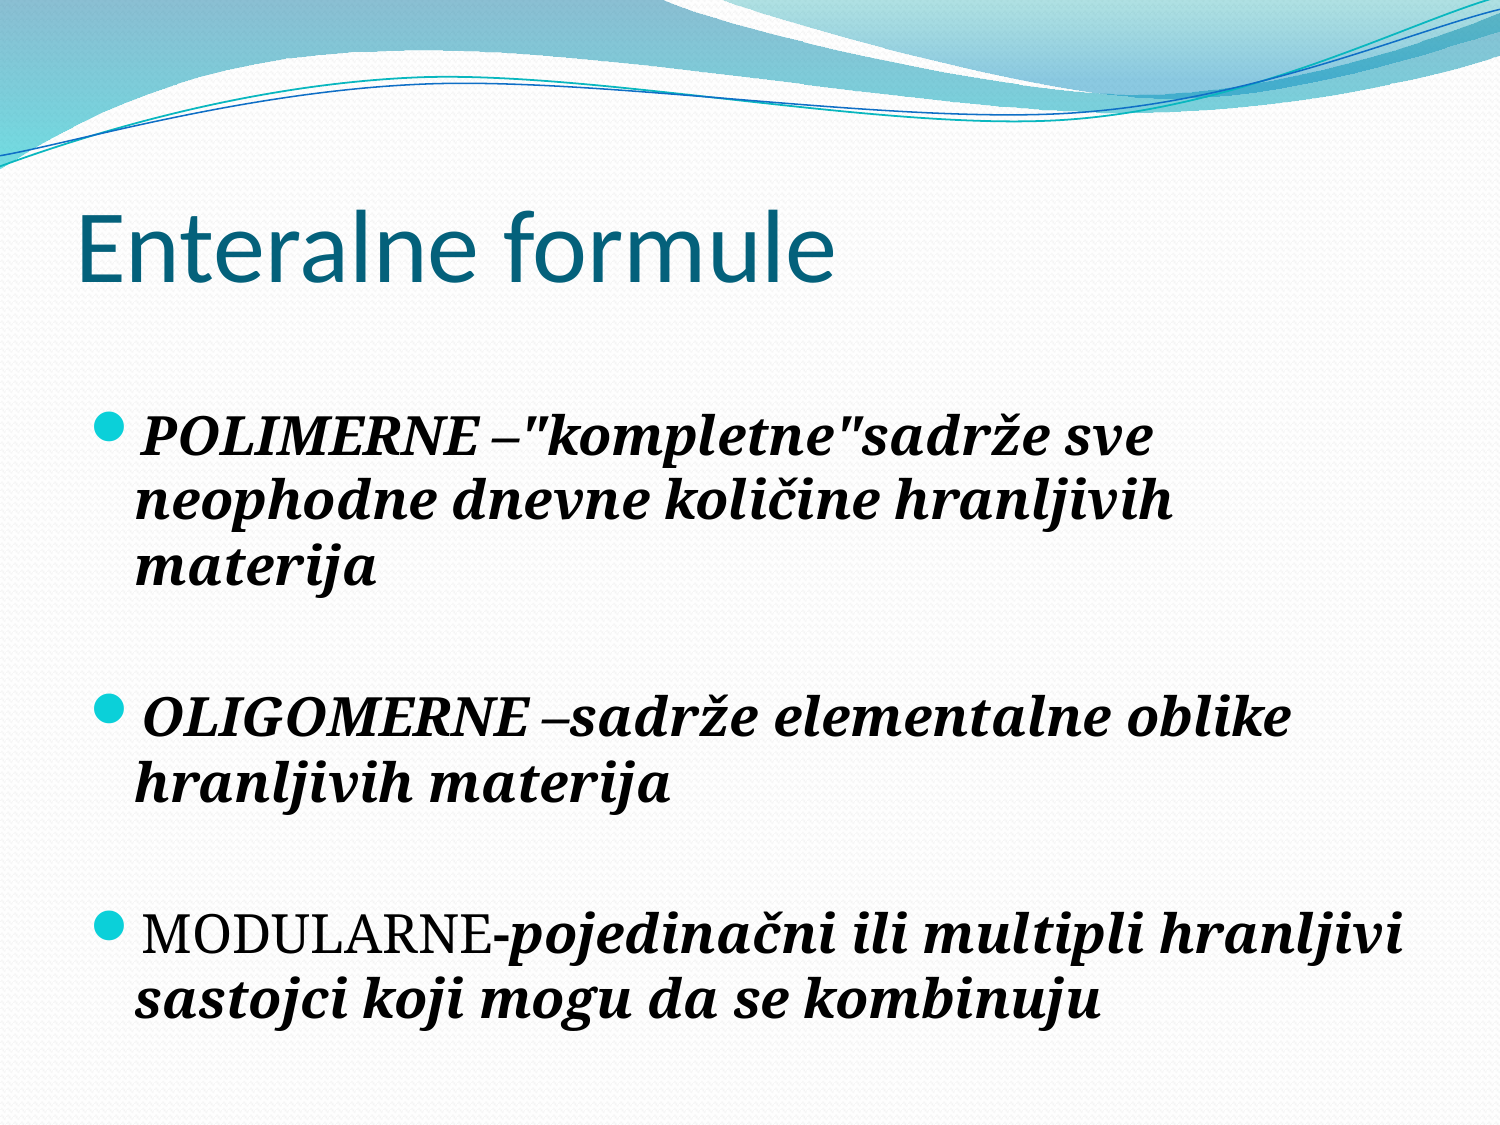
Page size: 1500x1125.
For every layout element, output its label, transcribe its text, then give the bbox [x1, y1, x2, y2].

title Enteralne formule [75, 115, 1425, 303]
list POLIMERNE –"kompletne"sadrže sve neophodne dnevne količine hranljivih materija OLIGOMERNE –sadrže elementalne oblike hranljivih materija MODULARNE-pojedinačni ili multipli hranljivi sastojci koji mogu da se kombinuju [75, 317, 1425, 1038]
